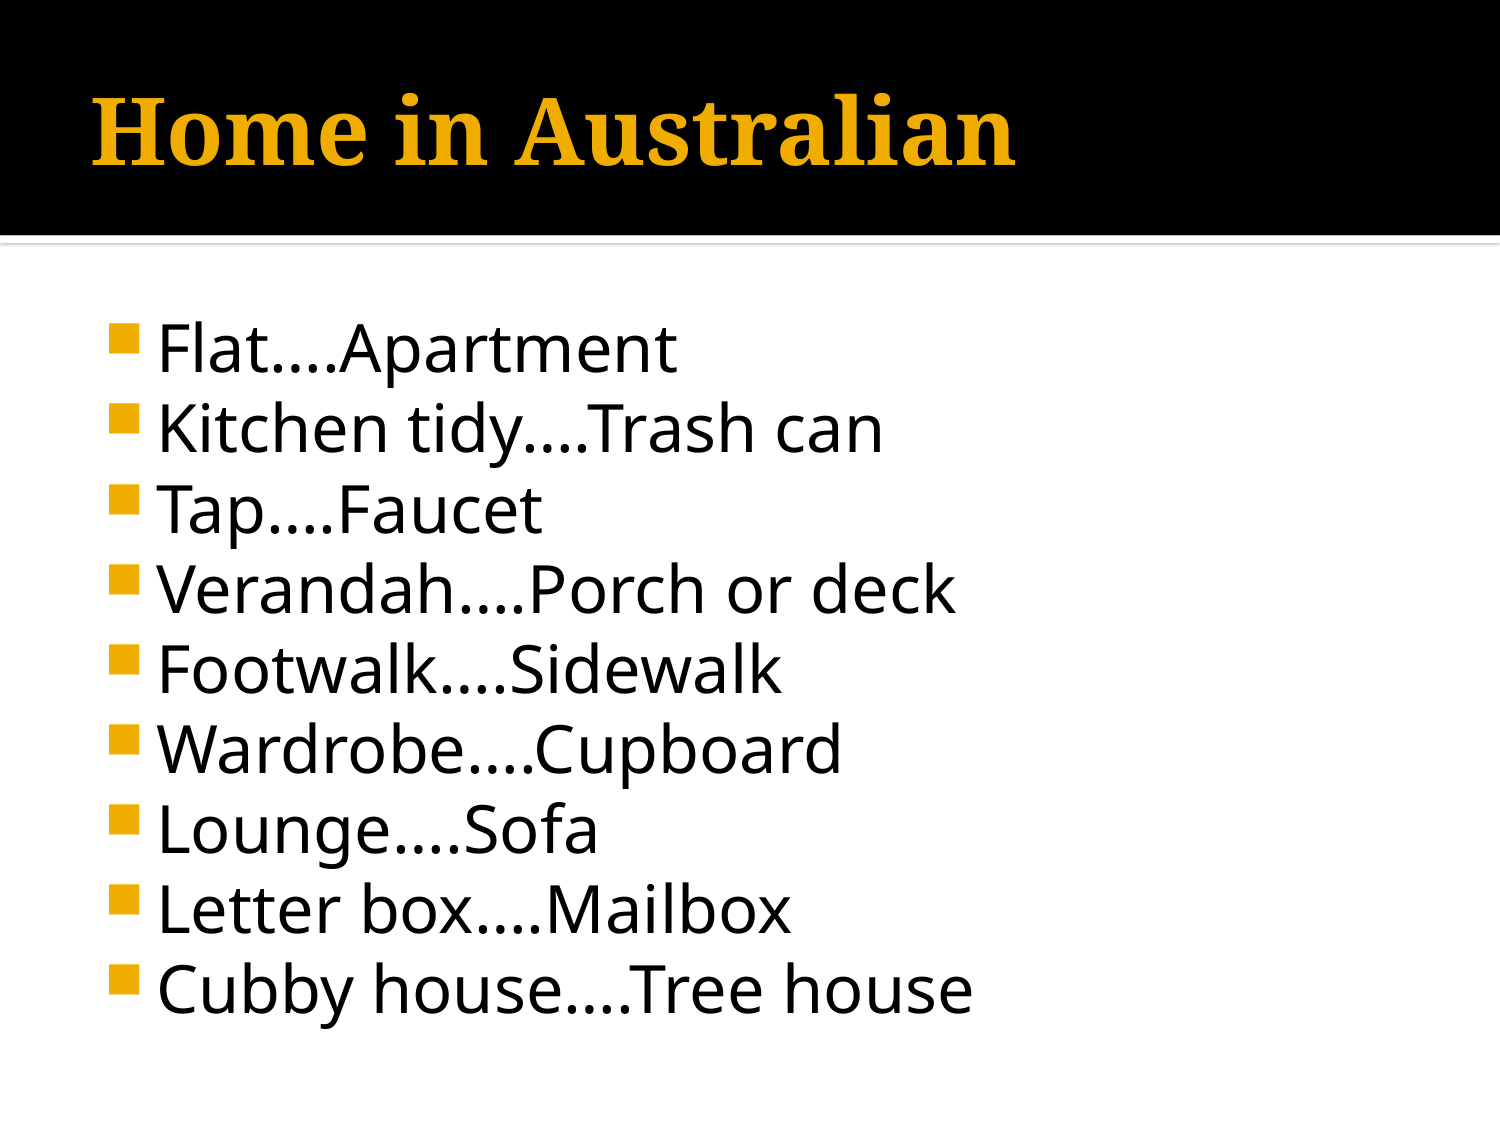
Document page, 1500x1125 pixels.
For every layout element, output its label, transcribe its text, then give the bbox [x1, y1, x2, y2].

list Flat….Apartment Kitchen tidy….Trash can Tap….Faucet Verandah….Porch or deck Footwalk….Sidewalk Wardrobe….Cupboard Lounge….Sofa Letter box….Mailbox Cubby house….Tree house [75, 291, 1425, 1050]
title Home in Australian [75, 25, 1425, 231]
